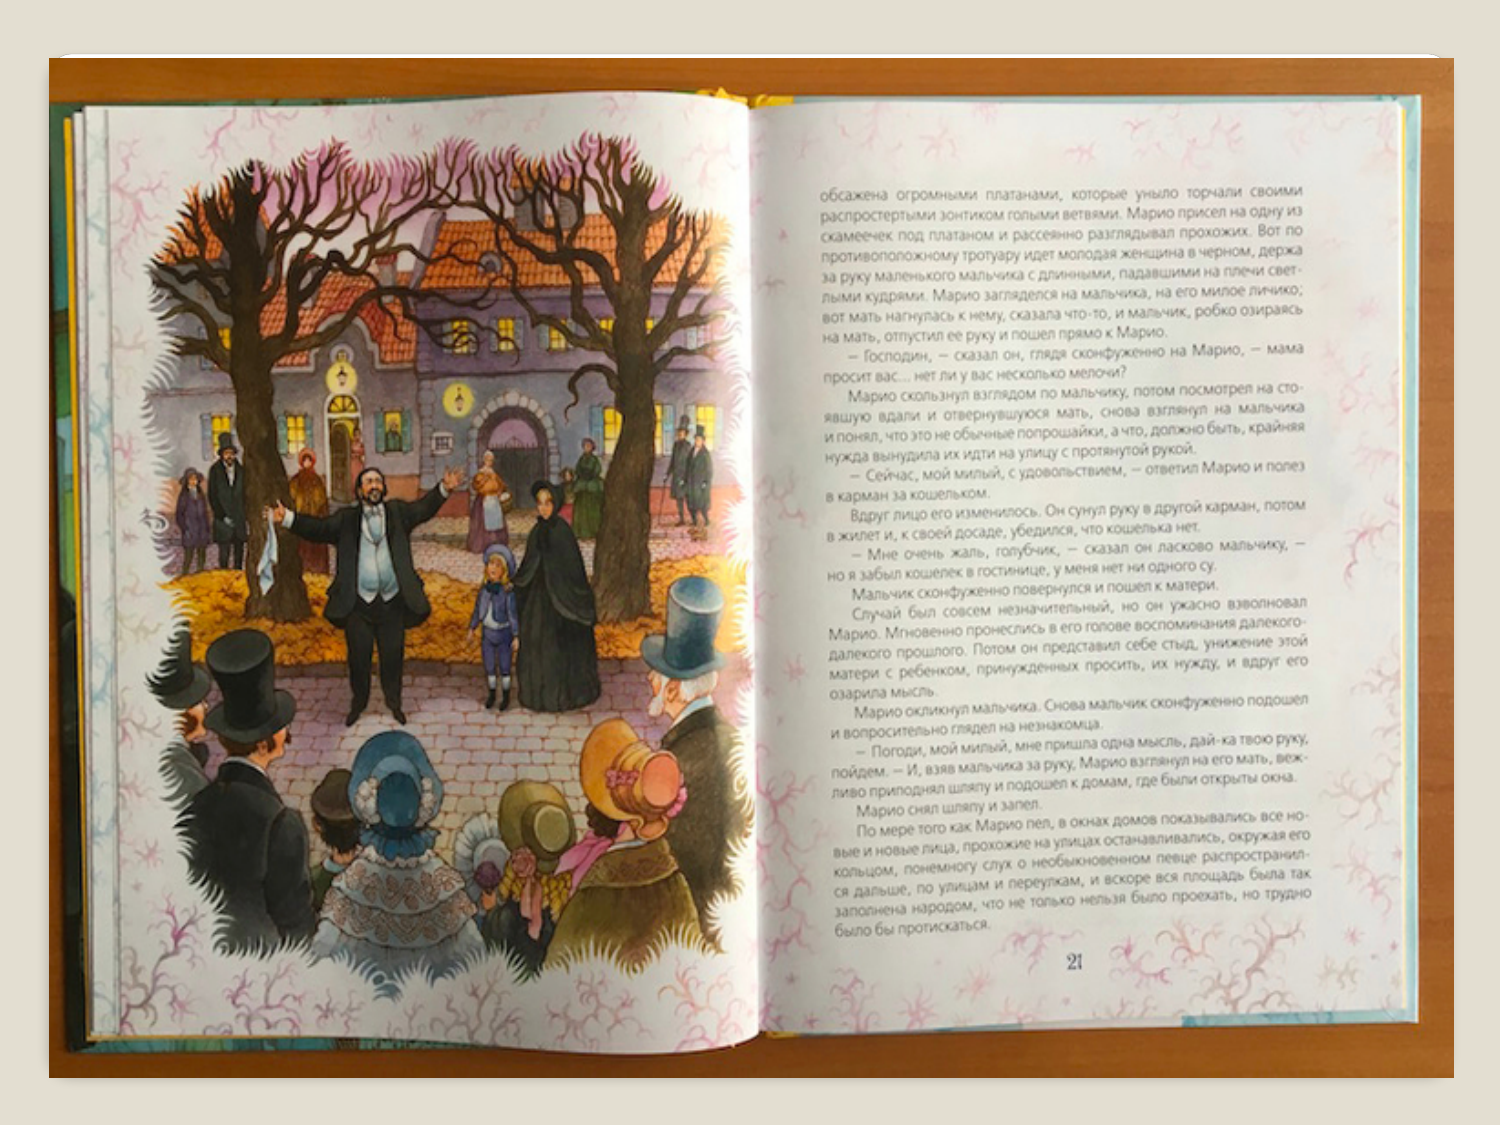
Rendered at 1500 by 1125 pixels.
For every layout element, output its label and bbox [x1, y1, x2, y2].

picture [49, 58, 1454, 1079]
